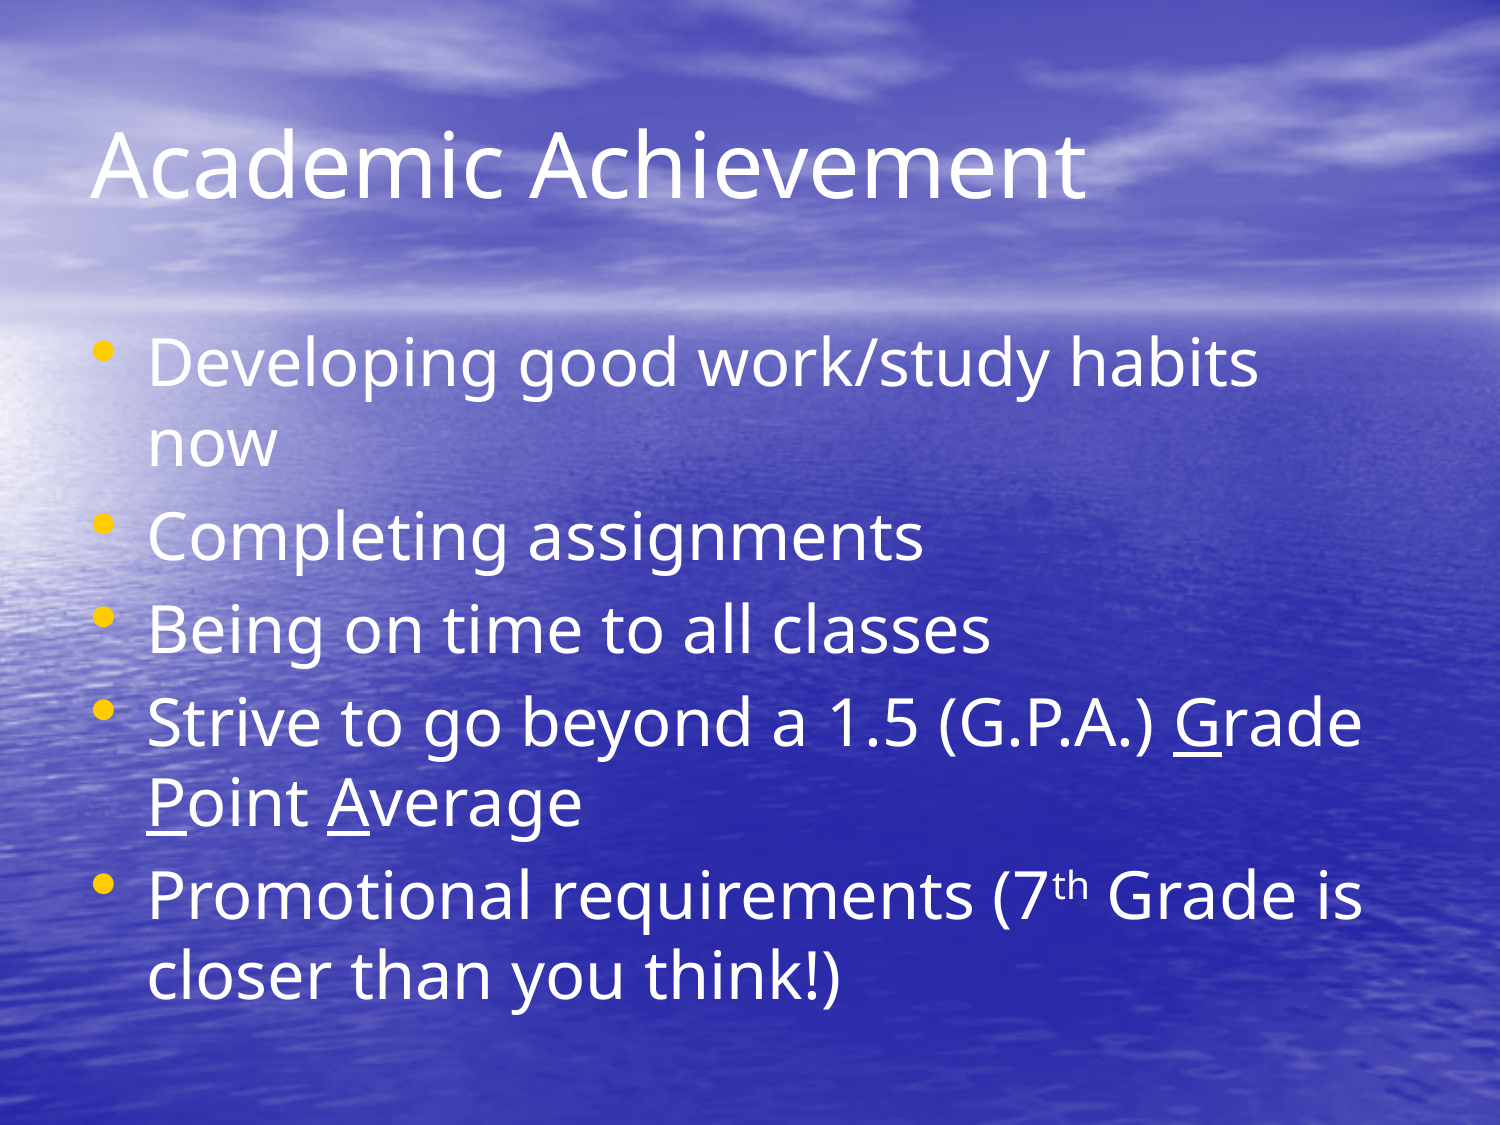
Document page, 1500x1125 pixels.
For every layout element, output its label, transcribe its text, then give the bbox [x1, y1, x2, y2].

list Developing good work/study habits now Completing assignments Being on time to all classes Strive to go beyond a 1.5 (G.P.A.) Grade Point Average Promotional requirements (7th Grade is closer than you think!) [74, 312, 1426, 988]
title Academic Achievement [74, 47, 1426, 276]
